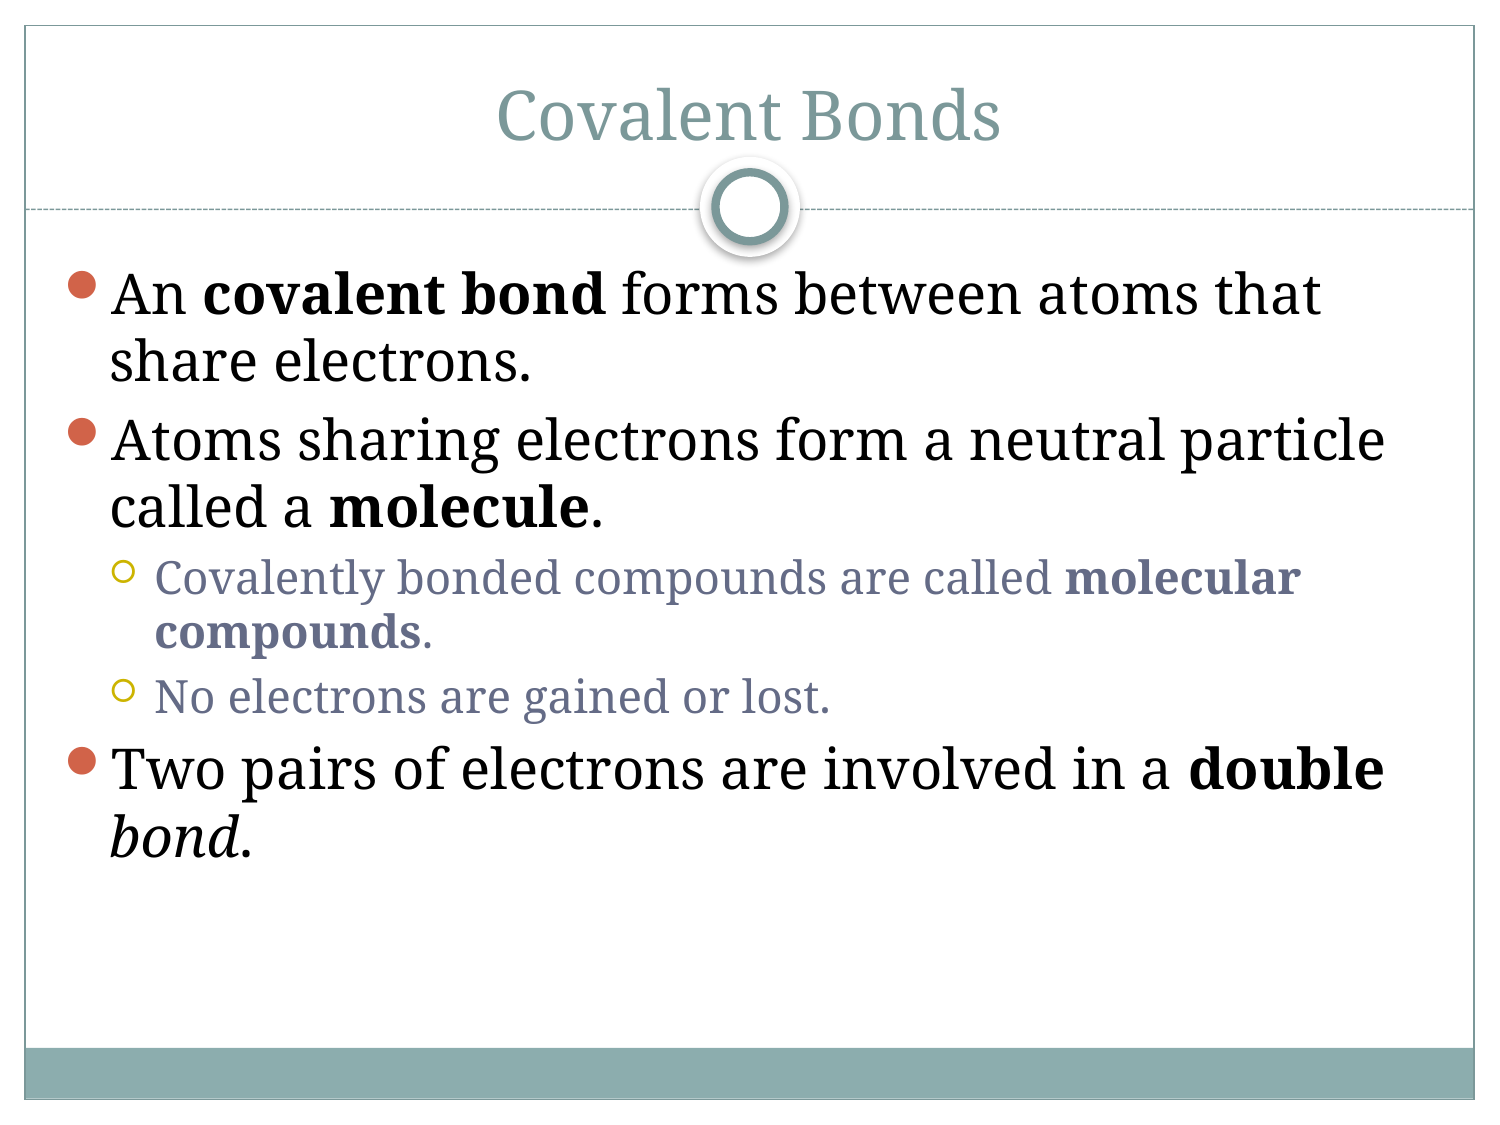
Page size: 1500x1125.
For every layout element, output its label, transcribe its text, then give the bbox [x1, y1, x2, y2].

list An covalent bond forms between atoms that share electrons. Atoms sharing electrons form a neutral particle called a molecule. Covalently bonded compounds are called molecular compounds. No electrons are gained or lost. Two pairs of electrons are involved in a double bond. [49, 250, 1445, 1001]
title Covalent Bonds [49, 37, 1450, 162]
